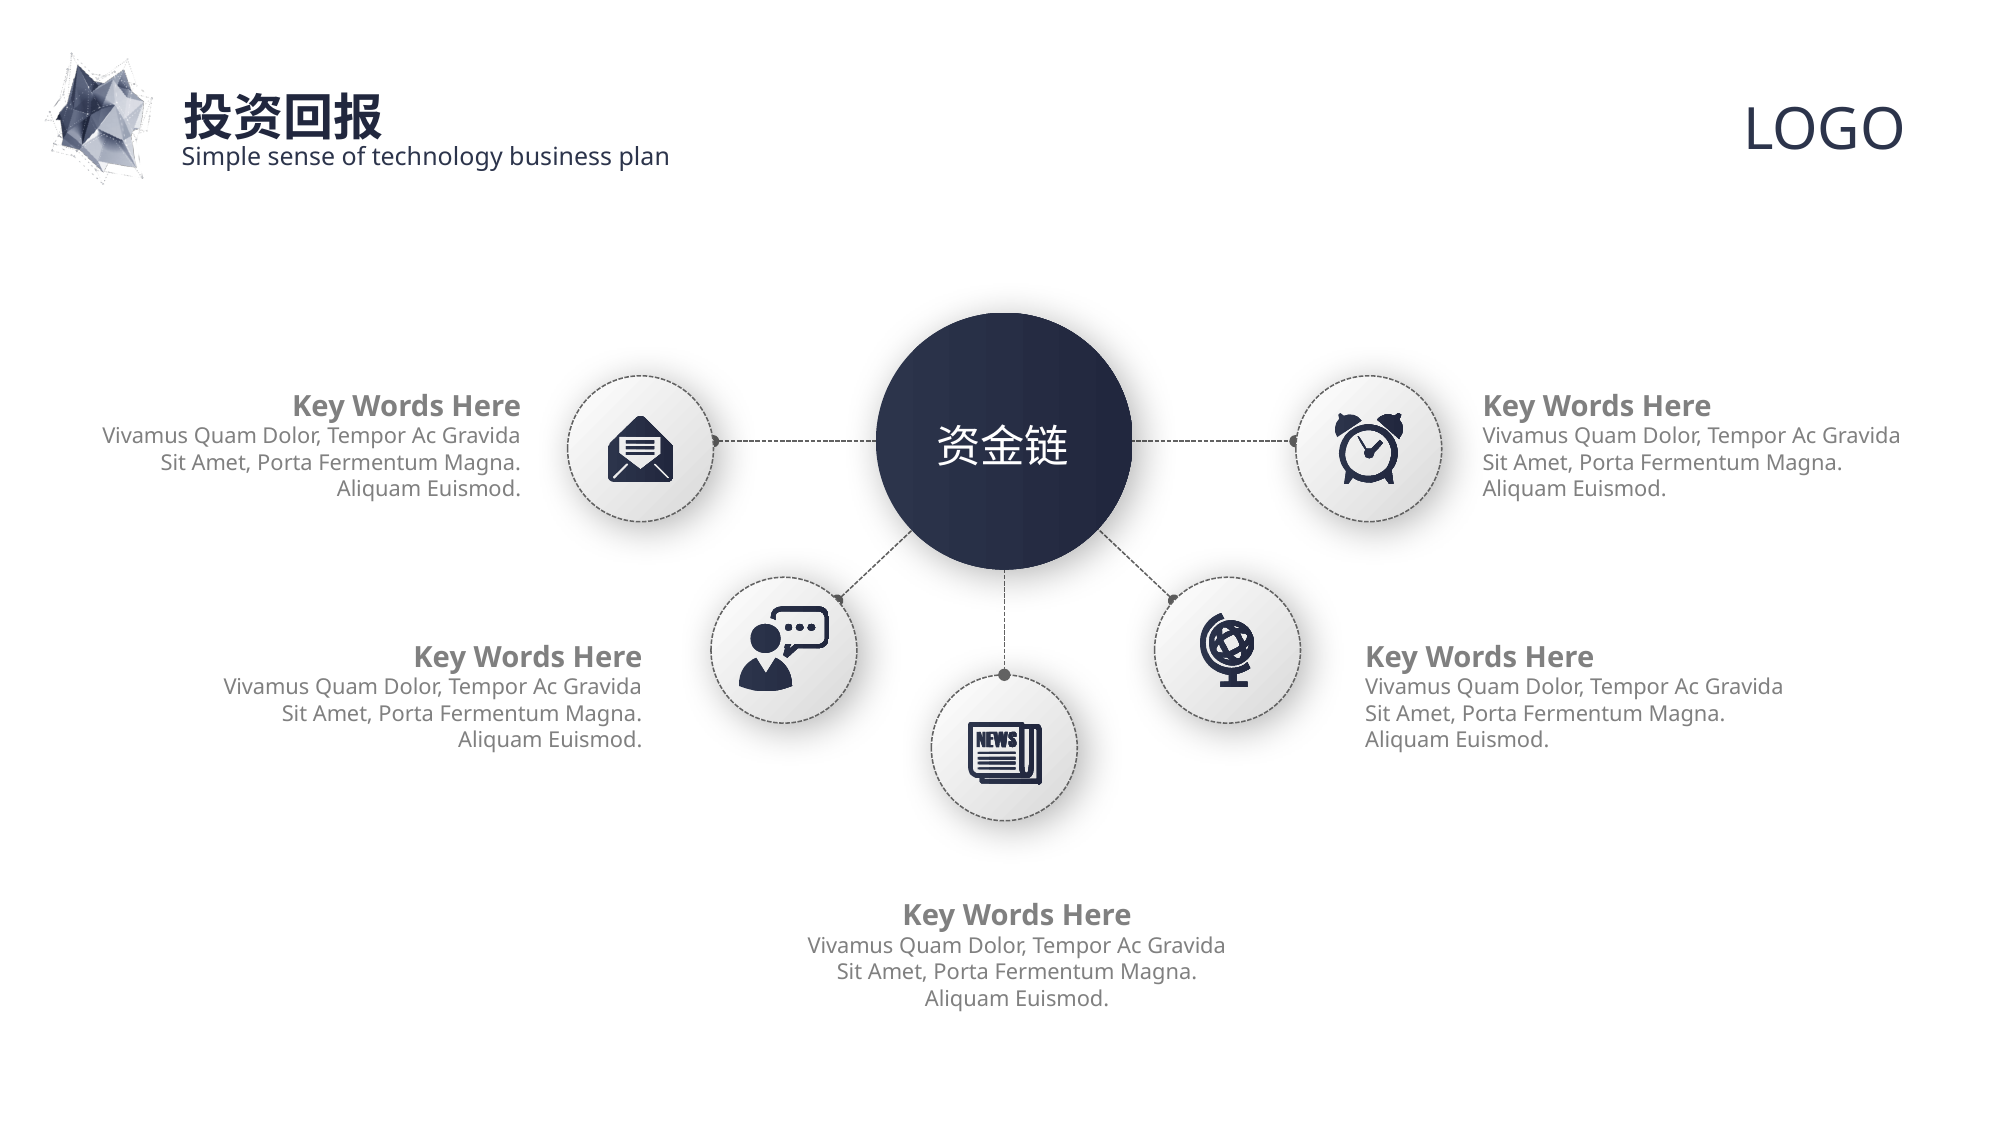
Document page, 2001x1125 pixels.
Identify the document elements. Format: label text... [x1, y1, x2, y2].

text_box Key Words Here Vivamus Quam Dolor, Tempor Ac Gravida Sit Amet, Porta Fermentum Magna. Aliquam Euismod. [1467, 344, 1920, 508]
text_box Key Words Here Vivamus Quam Dolor, Tempor Ac Gravida Sit Amet, Porta Fermentum Magna. Aliquam Euismod. [1442, 595, 1802, 759]
text_box Key Words Here Vivamus Quam Dolor, Tempor Ac Gravida Sit Amet, Porta Fermentum Magna. Aliquam Euismod. [791, 854, 1243, 1018]
text_box Key Words Here Vivamus Quam Dolor, Tempor Ac Gravida Sit Amet, Porta Fermentum Magna. Aliquam Euismod. [84, 344, 536, 508]
text_box Key Words Here Vivamus Quam Dolor, Tempor Ac Gravida Sit Amet, Porta Fermentum Magna. Aliquam Euismod. [206, 595, 567, 759]
picture [0, 0, 188, 236]
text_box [567, 312, 1442, 821]
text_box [179, 70, 774, 175]
